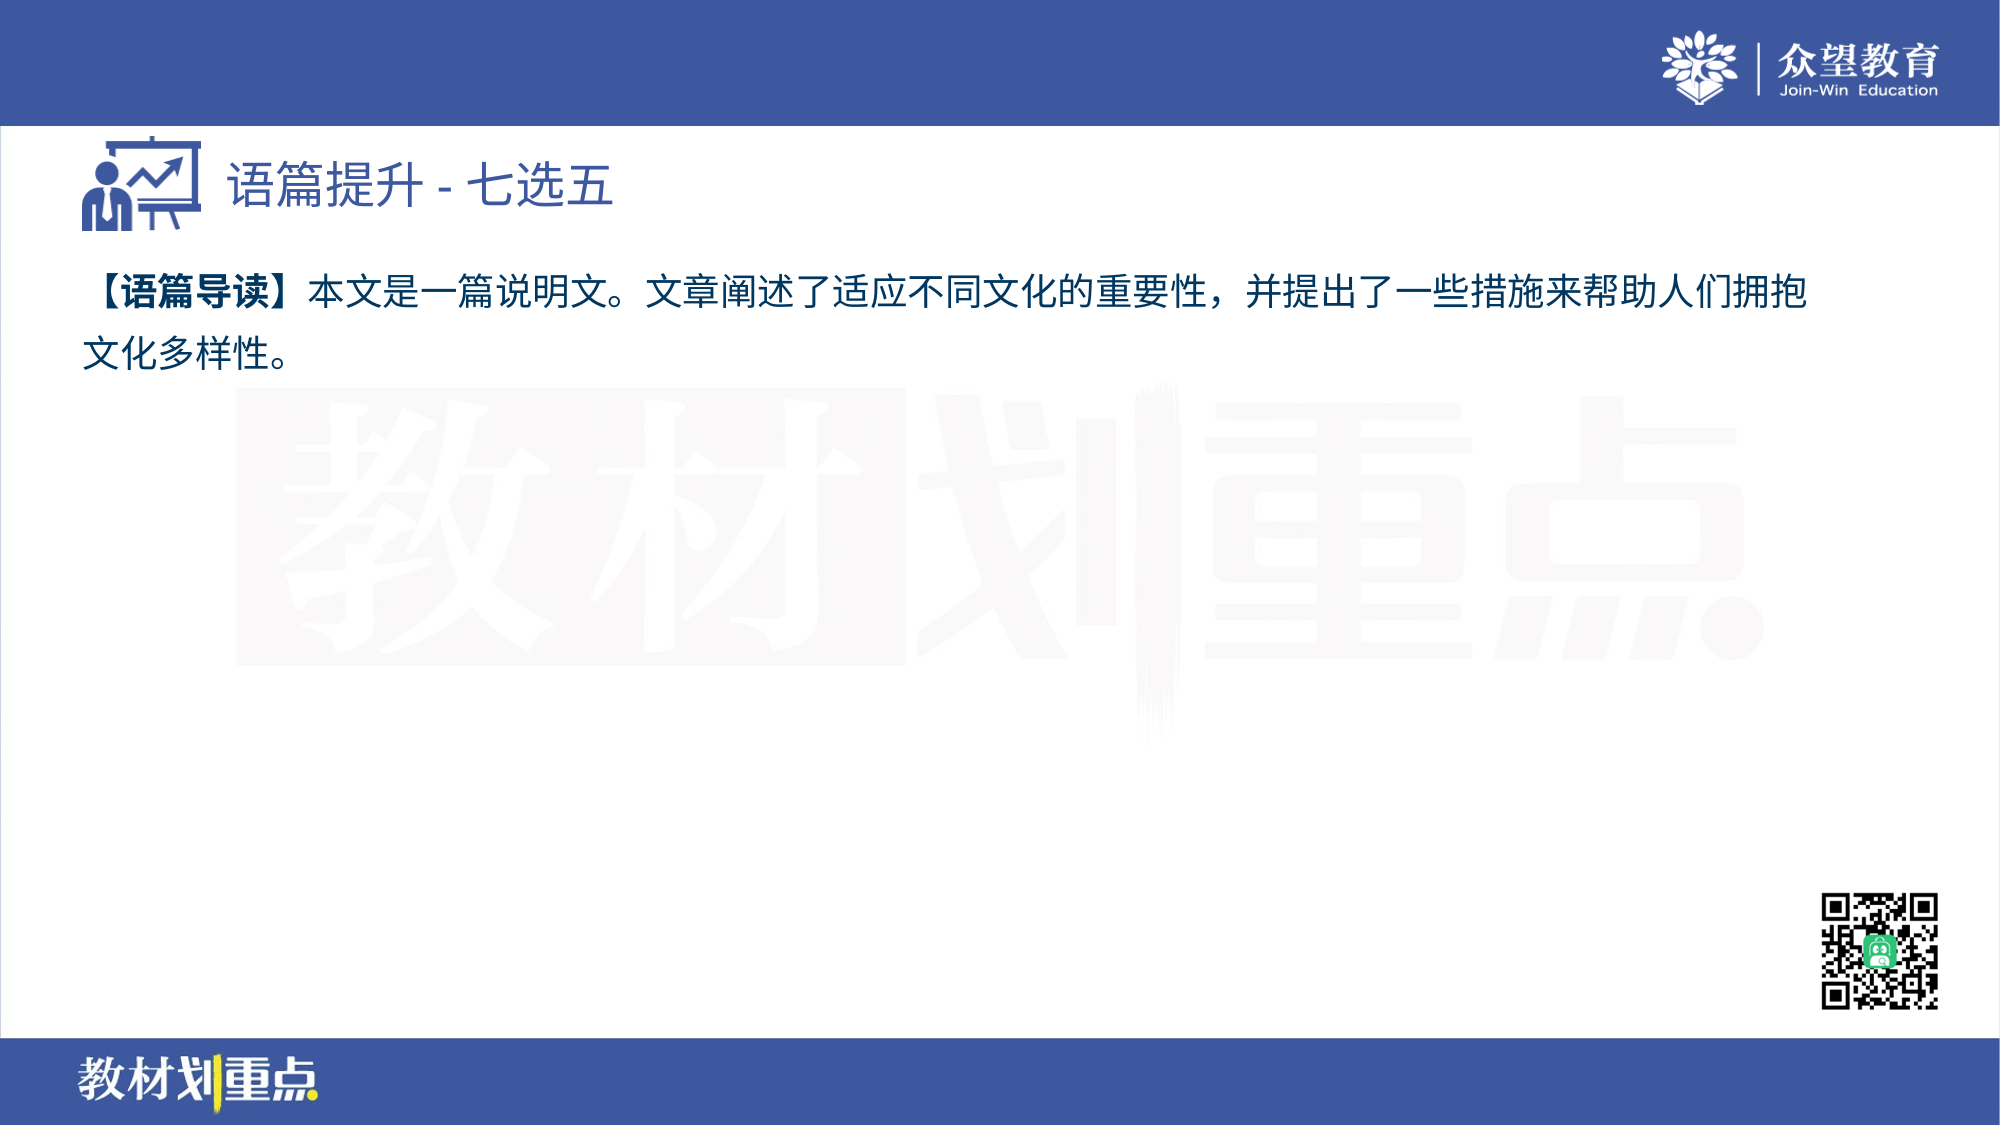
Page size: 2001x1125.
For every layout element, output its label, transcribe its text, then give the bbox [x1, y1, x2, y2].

text_box 【语篇导读】本文是一篇说明文。文章阐述了适应不同文化的重要性，并提出了一些措施来帮助人们拥抱 文化多样性。 [82, 248, 1817, 369]
picture [0, 0, 2000, 1125]
